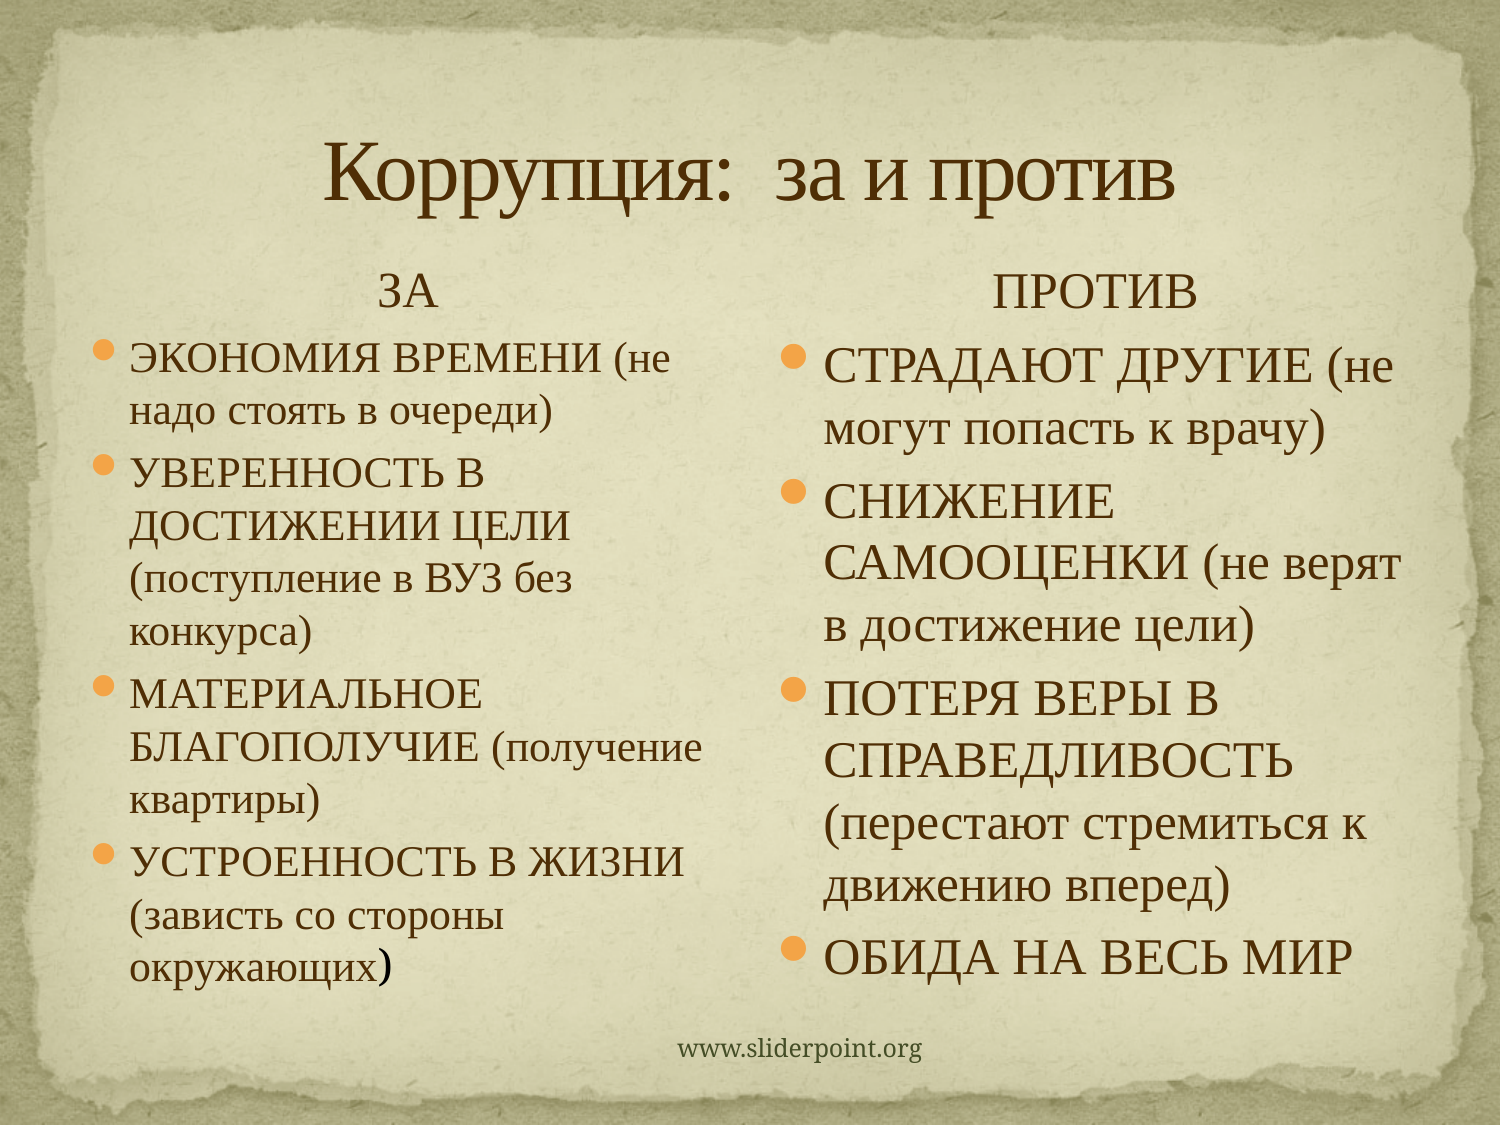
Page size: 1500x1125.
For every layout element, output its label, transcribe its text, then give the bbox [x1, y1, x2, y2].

footer www.sliderpoint.org [350, 1017, 938, 1081]
list ПРОТИВ СТРАДАЮТ ДРУГИЕ (не могут попасть к врачу) СНИЖЕНИЕ САМООЦЕНКИ (не верят в достижение цели) ПОТЕРЯ ВЕРЫ В СПРАВЕДЛИВОСТЬ (перестают стремиться к движению вперед) ОБИДА НА ВЕСЬ МИР [762, 249, 1429, 1000]
list ЗА ЭКОНОМИЯ ВРЕМЕНИ (не надо стоять в очереди) УВЕРЕННОСТЬ В ДОСТИЖЕНИИ ЦЕЛИ (поступление в ВУЗ без конкурса) МАТЕРИАЛЬНОЕ БЛАГОПОЛУЧИЕ (получение квартиры) УСТРОЕННОСТЬ В ЖИЗНИ (зависть со стороны окружающих) [75, 249, 741, 1000]
title Коррупция: за и против [74, 24, 1425, 225]
